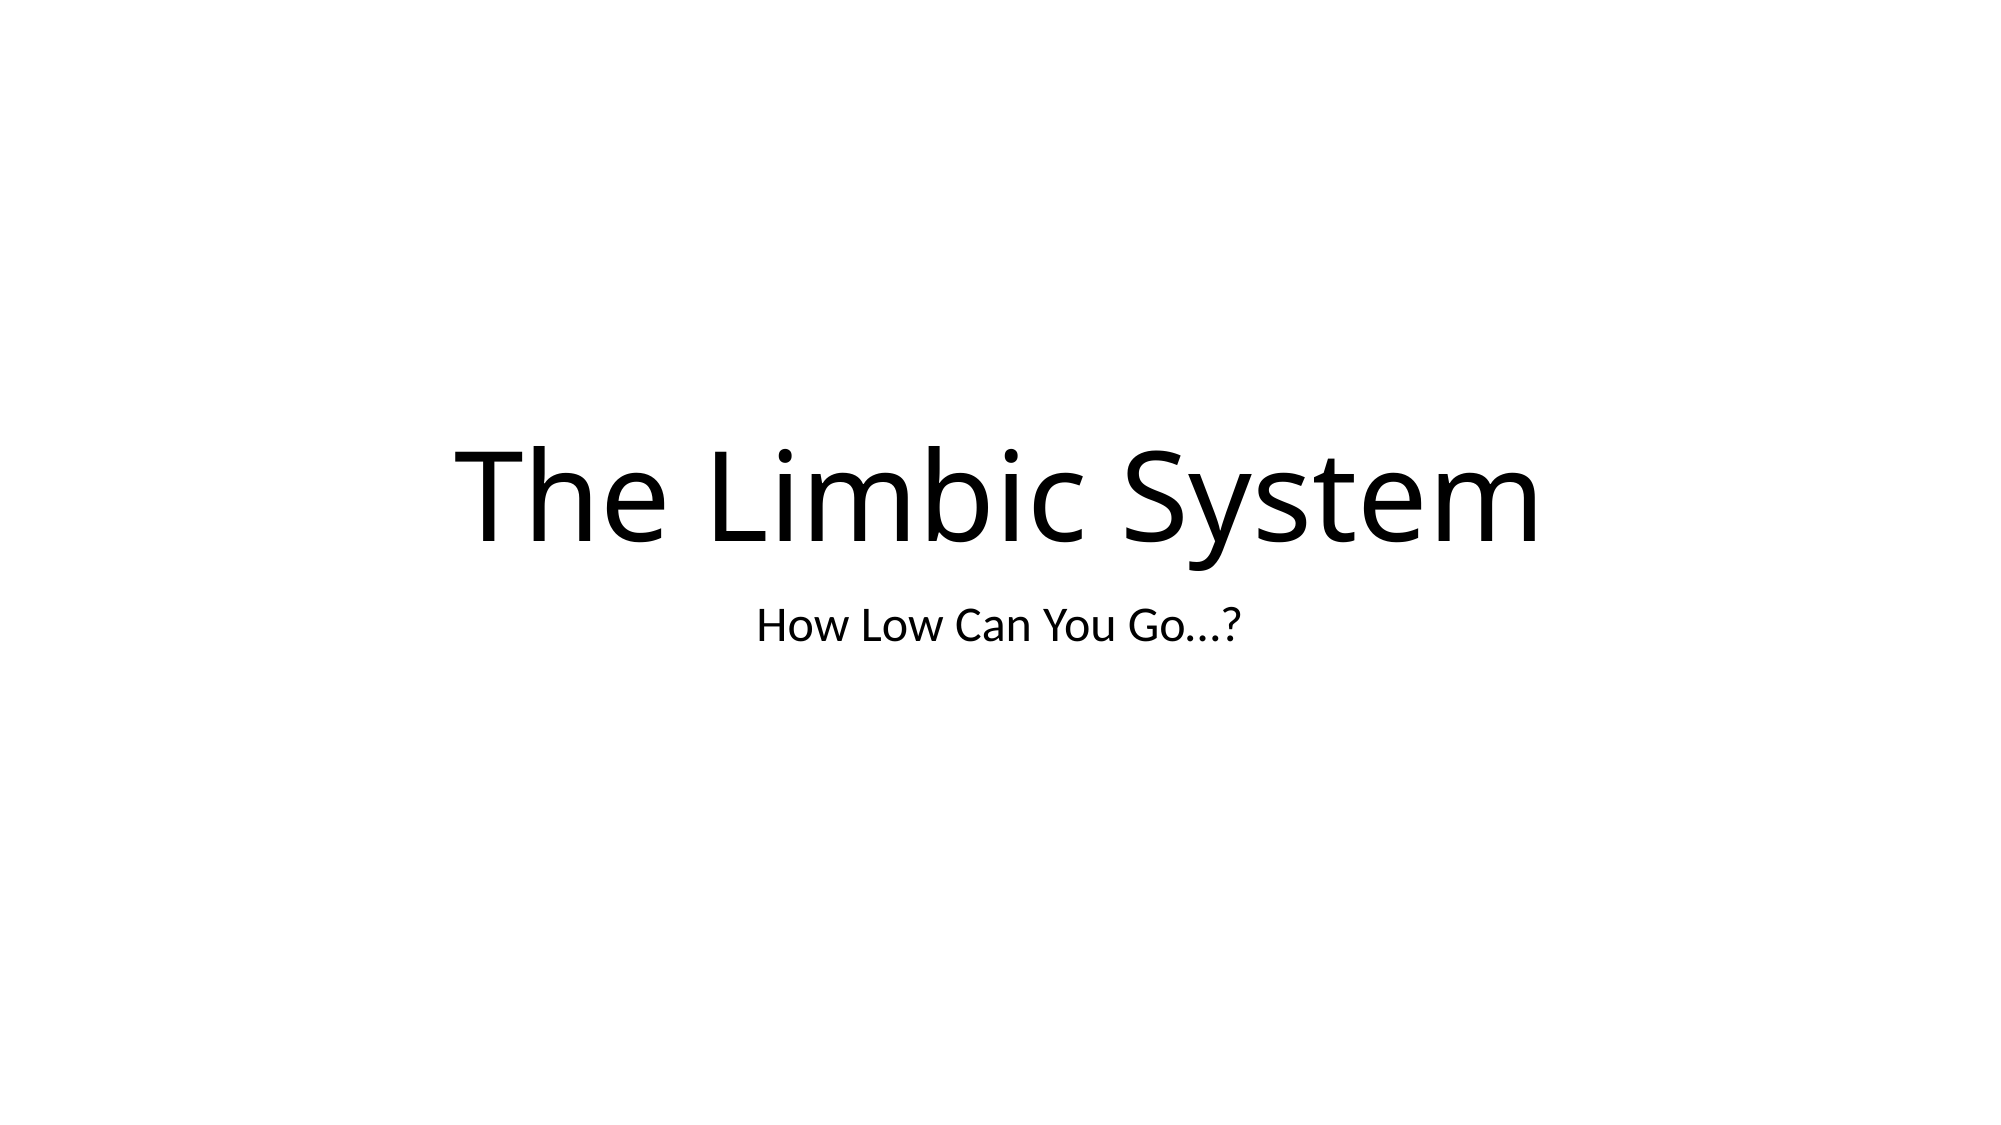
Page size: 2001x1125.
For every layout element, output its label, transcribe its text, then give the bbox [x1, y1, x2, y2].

subtitle How Low Can You Go…? [249, 590, 1750, 863]
title The Limbic System [249, 184, 1750, 576]
